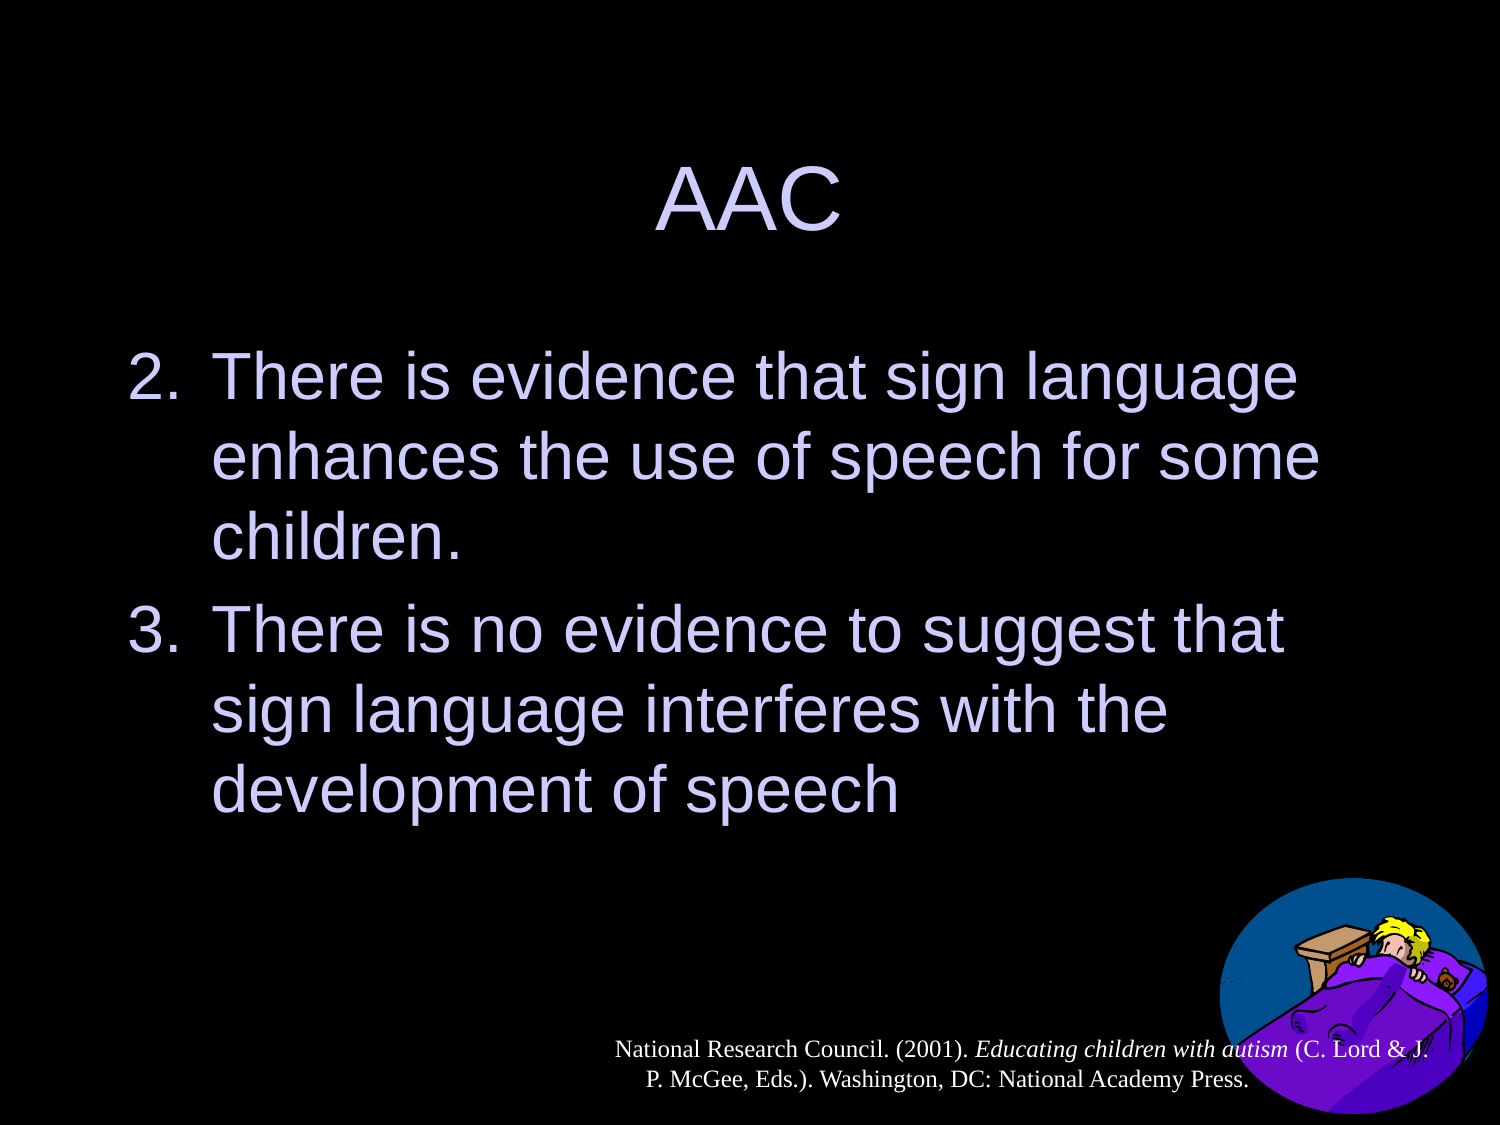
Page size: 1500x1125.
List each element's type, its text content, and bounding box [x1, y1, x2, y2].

text_box National Research Council. (2001). Educating children with autism (C. Lord & J. P. McGee, Eds.). Washington, DC: National Academy Press. [599, 1024, 1201, 1100]
title AAC [112, 99, 1388, 288]
list There is evidence that sign language enhances the use of speech for some children. There is no evidence to suggest that sign language interferes with the development of speech [112, 324, 1388, 1001]
picture [1206, 866, 1500, 1125]
